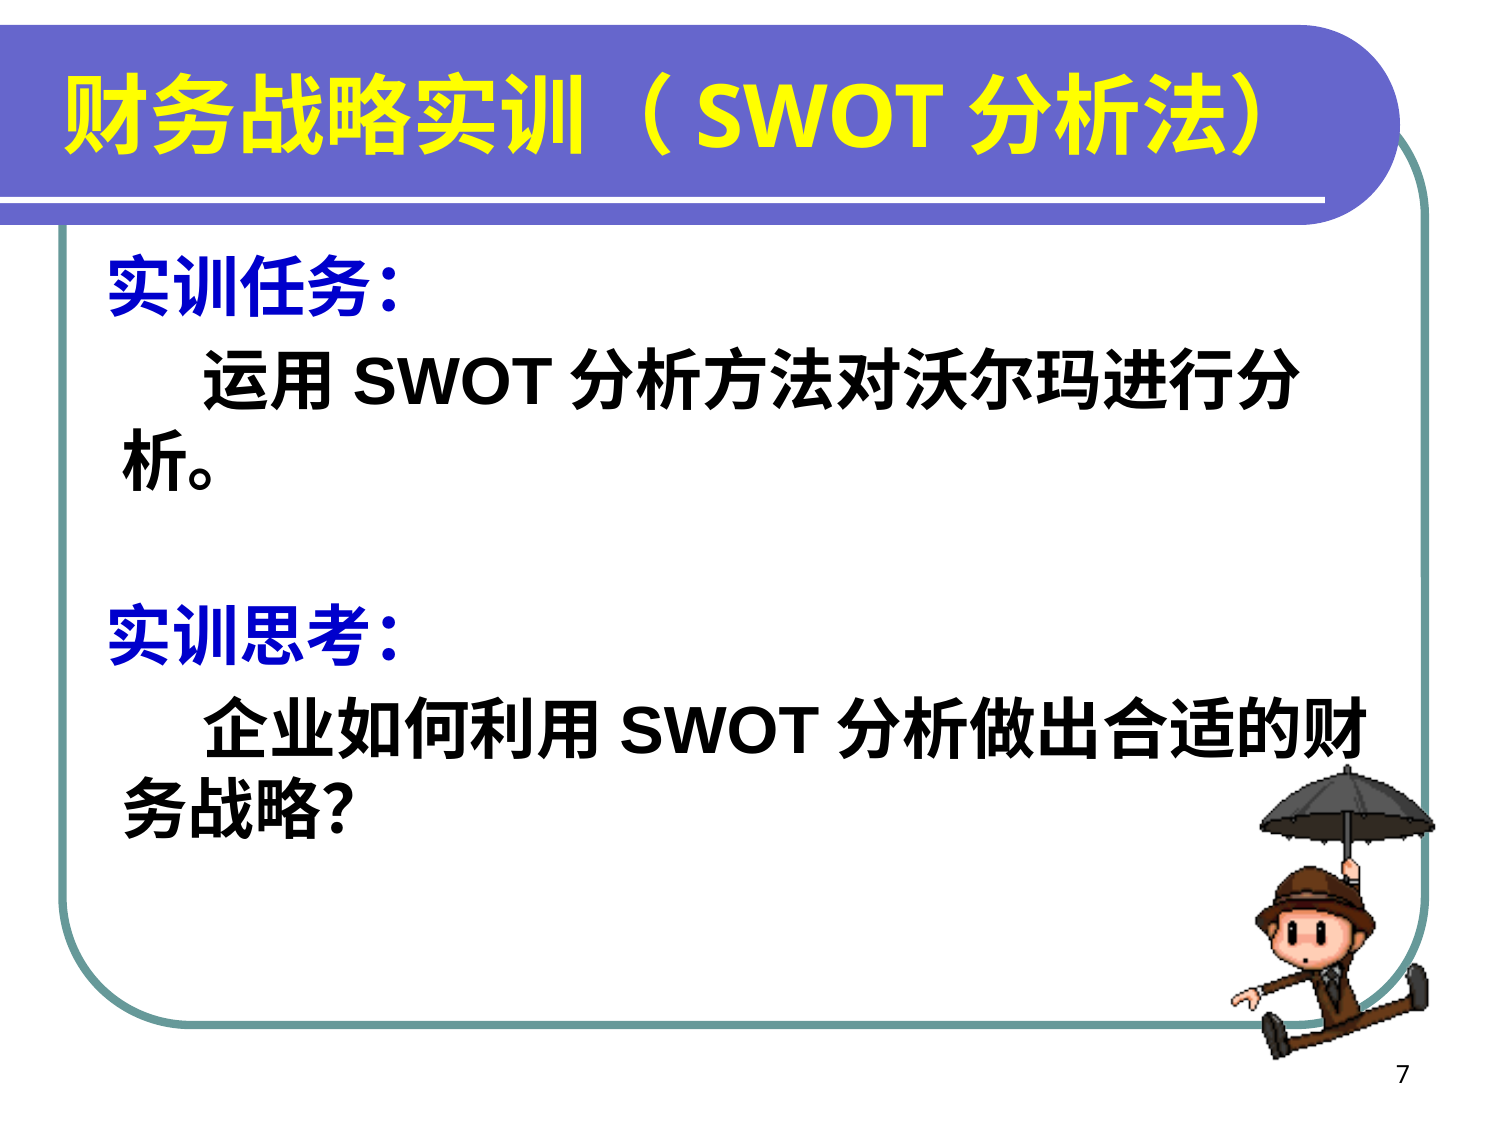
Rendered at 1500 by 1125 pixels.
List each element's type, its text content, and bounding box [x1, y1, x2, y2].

slide_number 7 [1074, 1024, 1426, 1101]
title 财务战略实训（SWOT分析法） [31, 37, 1348, 188]
picture [1173, 749, 1500, 1074]
list 实训任务： 运用SWOT分析方法对沃尔玛进行分析。 实训思考： 企业如何利用SWOT分析做出合适的财务战略？ [49, 237, 1438, 976]
